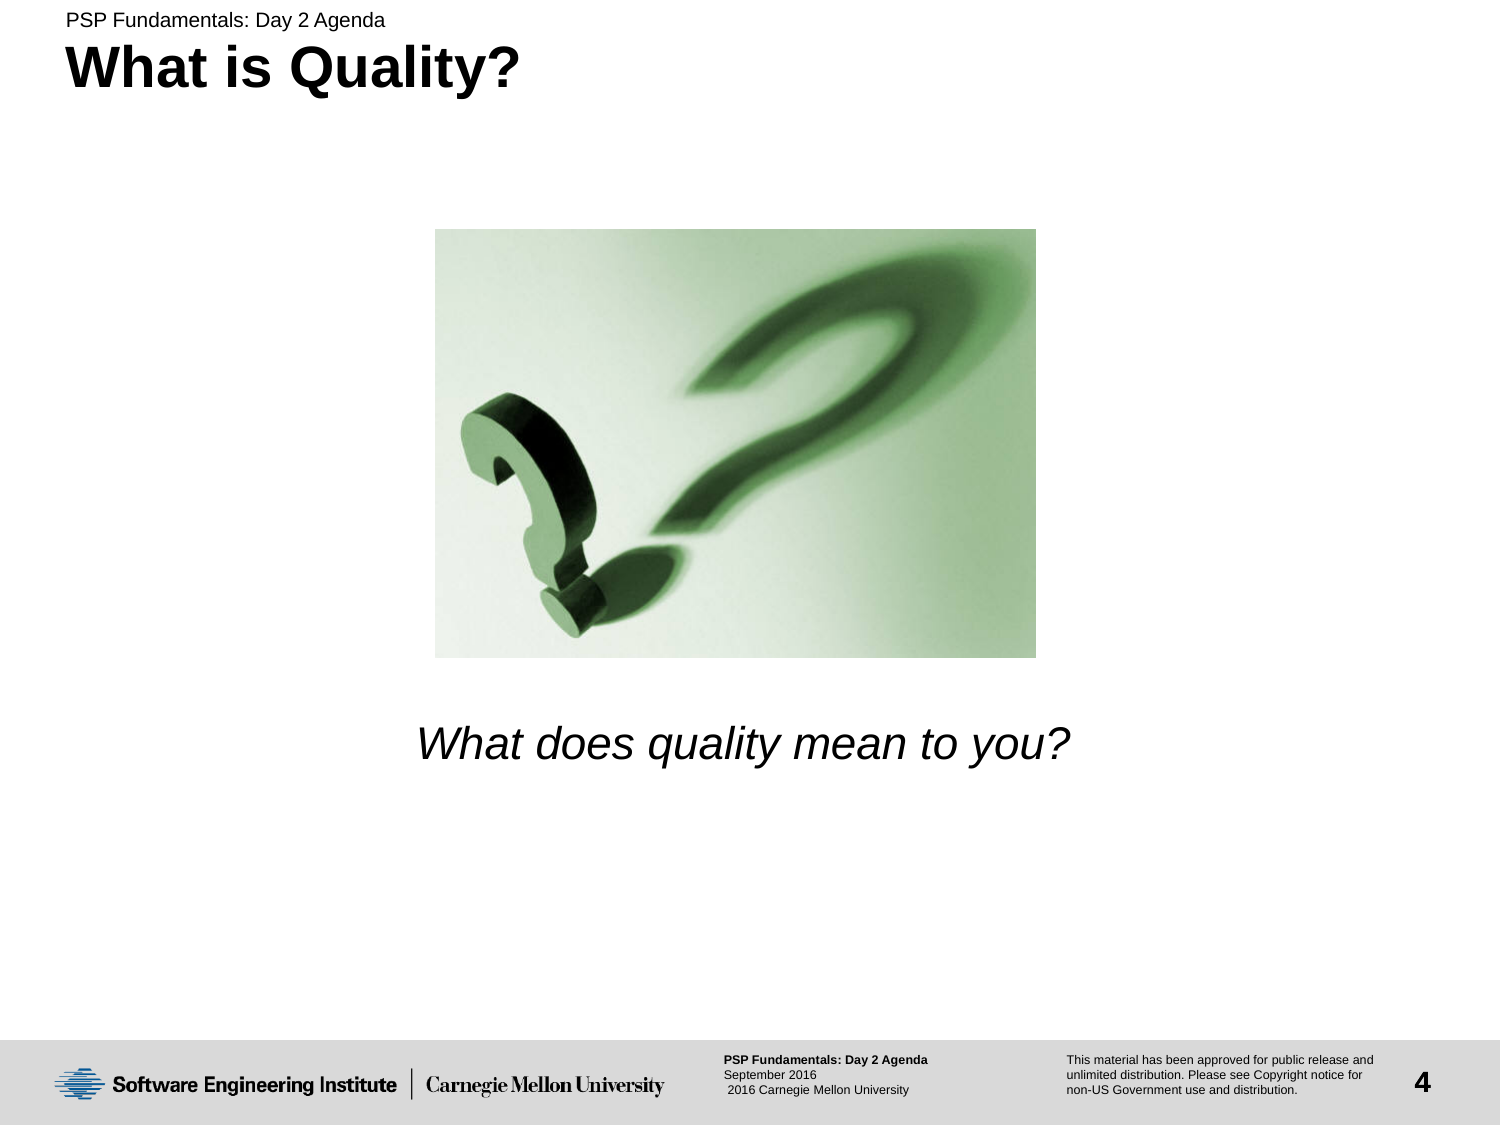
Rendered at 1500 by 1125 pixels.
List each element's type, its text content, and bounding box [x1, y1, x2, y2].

picture [46, 1061, 673, 1104]
list What does quality mean to you? [50, 714, 1437, 839]
picture [435, 229, 1036, 658]
title What is Quality? [65, 37, 1430, 148]
